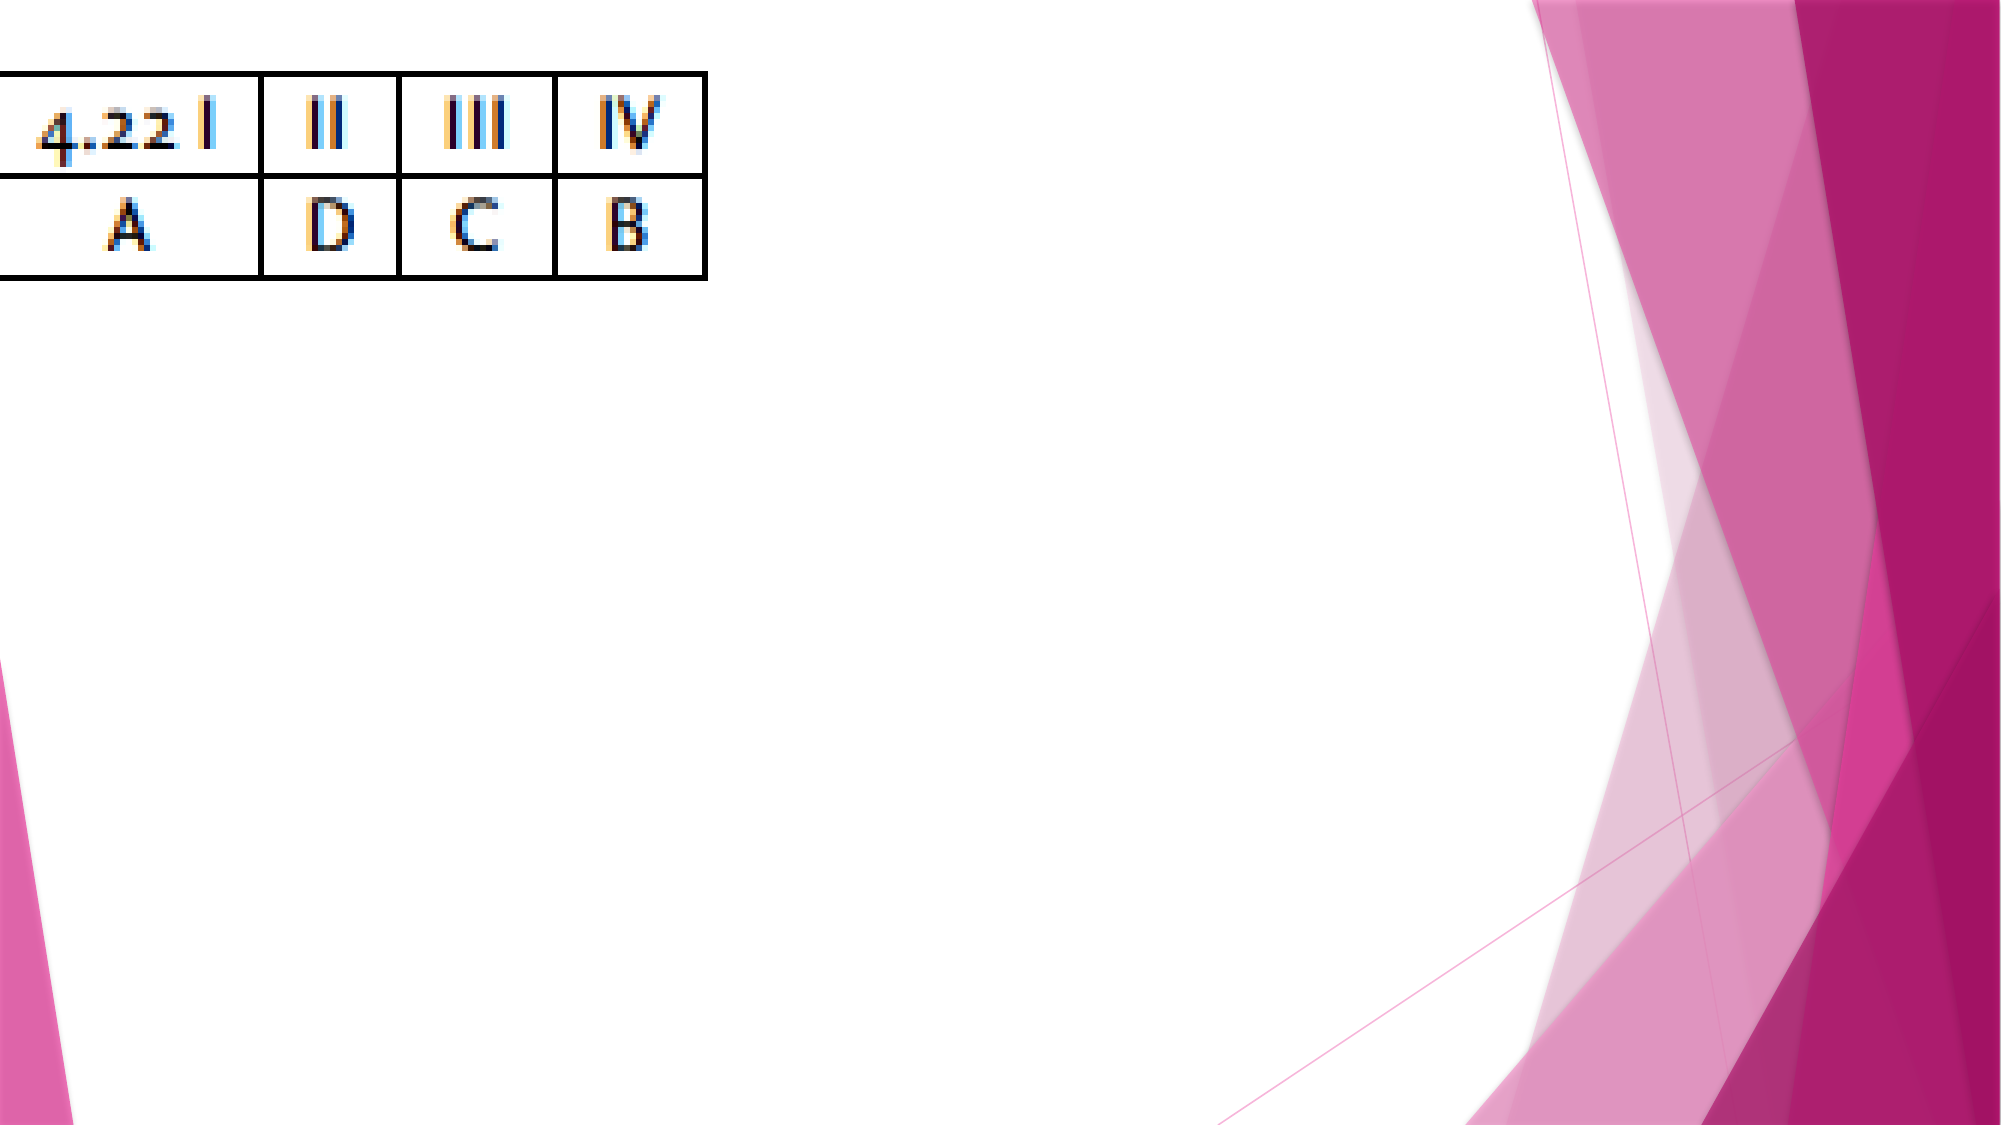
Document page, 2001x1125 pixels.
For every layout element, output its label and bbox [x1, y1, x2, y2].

picture [0, 0, 853, 293]
